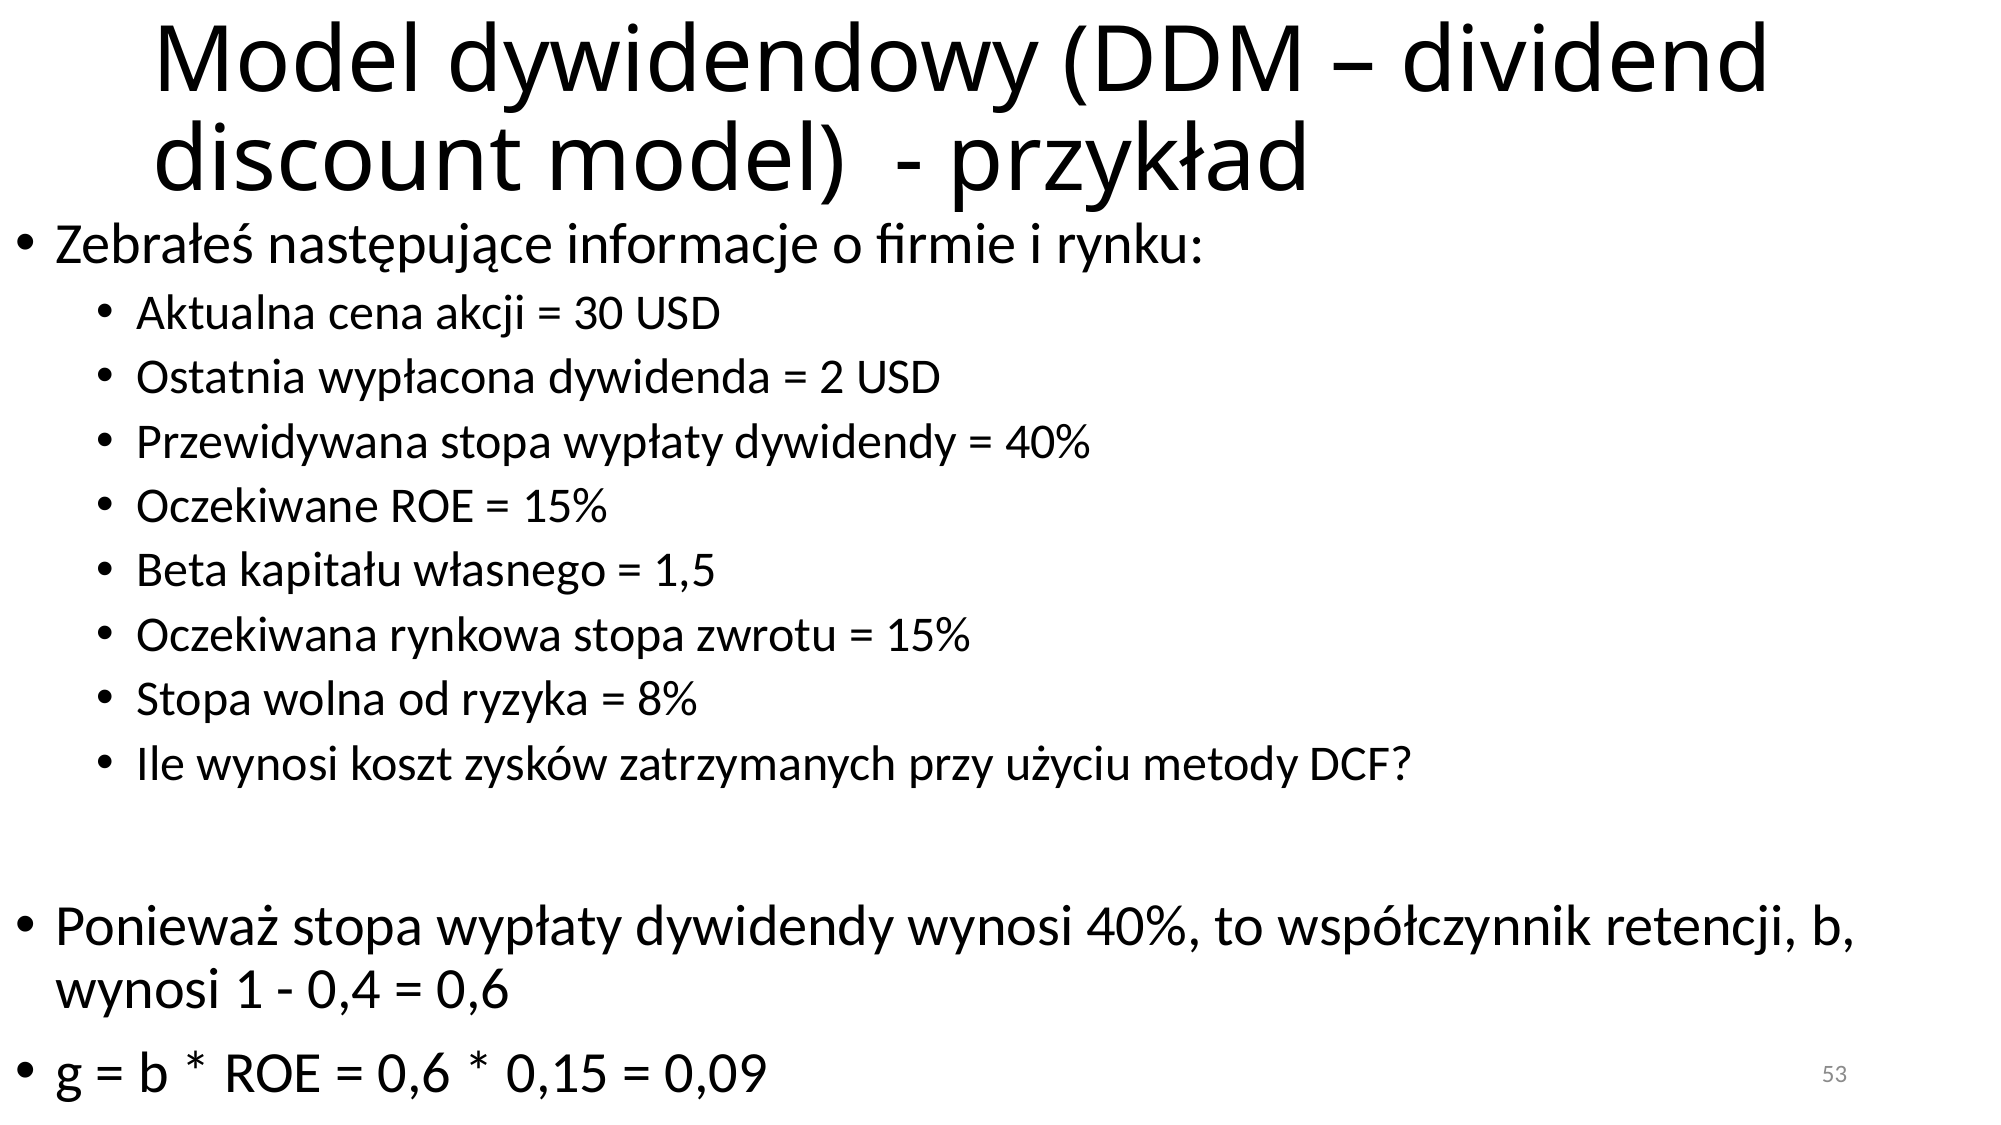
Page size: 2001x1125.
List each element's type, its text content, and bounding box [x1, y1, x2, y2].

title Model dywidendowy (DDM – dividend discount model) - przykład [137, 3, 1863, 221]
slide_number 53 [1412, 1042, 1863, 1103]
